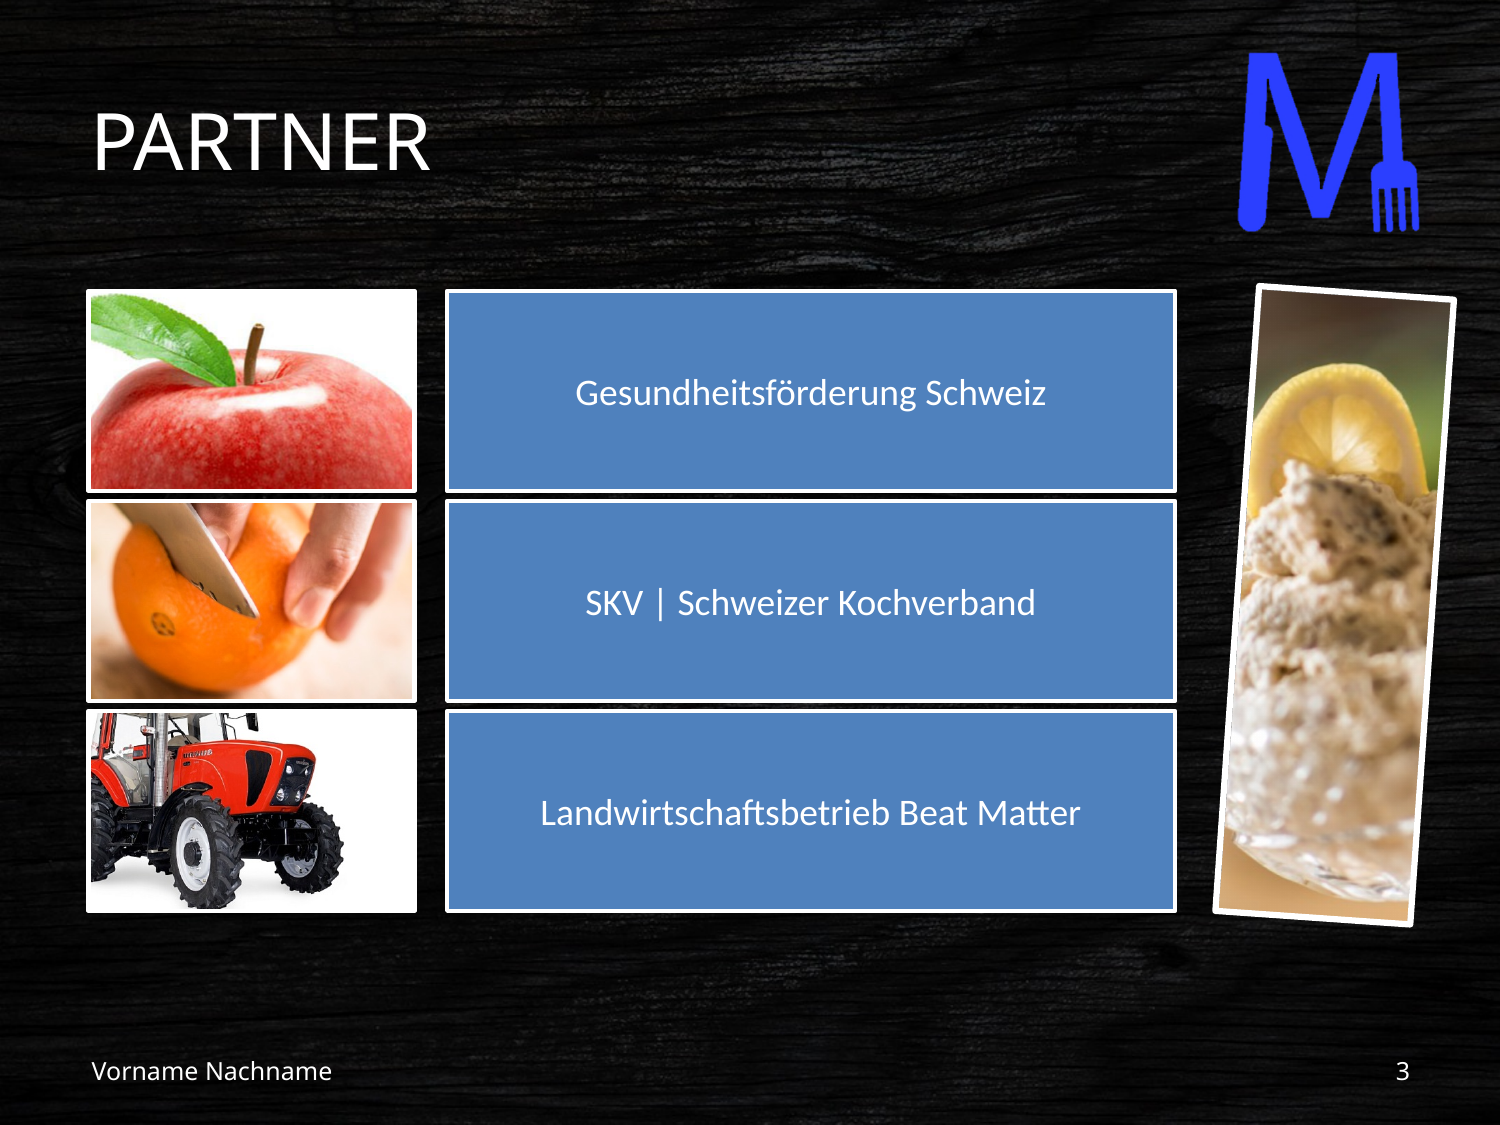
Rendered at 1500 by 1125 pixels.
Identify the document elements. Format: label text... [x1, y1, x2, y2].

footer Vorname Nachname [76, 1042, 552, 1103]
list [88, 290, 1176, 912]
slide_number 3 [1074, 1042, 1425, 1103]
title Partner [75, 45, 1235, 233]
picture [0, 0, 1500, 1125]
